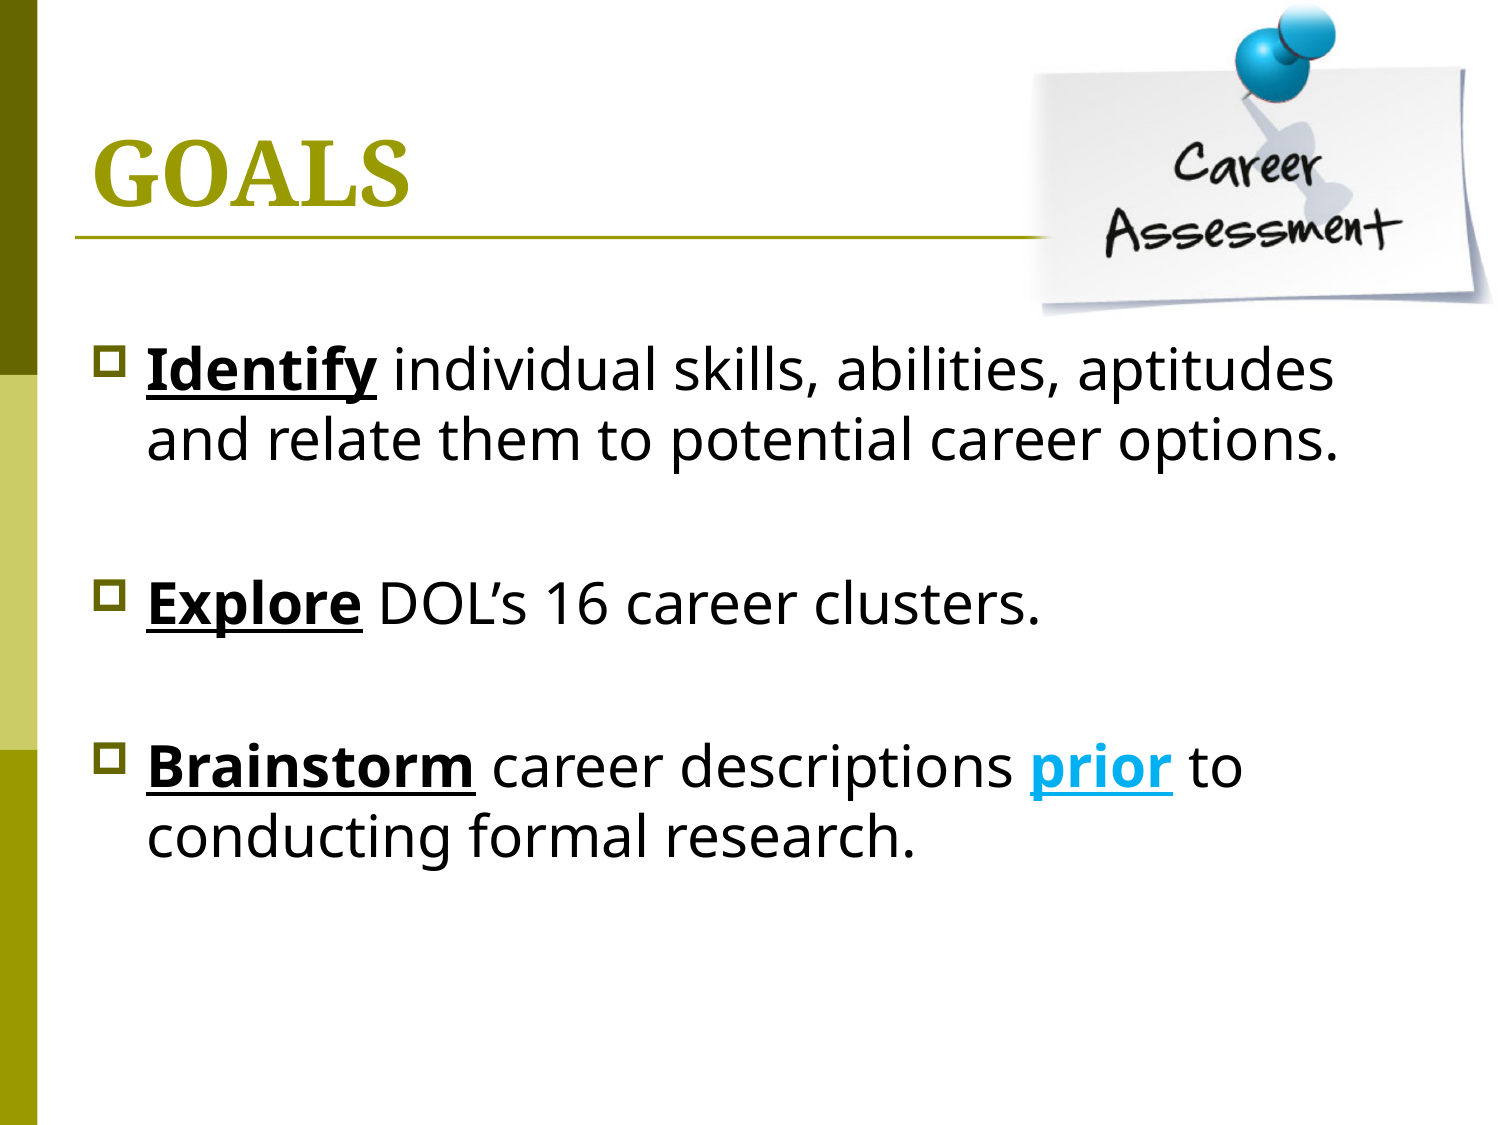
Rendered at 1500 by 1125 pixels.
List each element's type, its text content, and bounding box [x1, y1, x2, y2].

title GOALS [74, 45, 1015, 233]
picture [1020, 0, 1500, 326]
list Identify individual skills, abilities, aptitudes and relate them to potential career options. Explore DOL’s 16 career clusters. Brainstorm career descriptions prior to conducting formal research. [74, 324, 1426, 1006]
